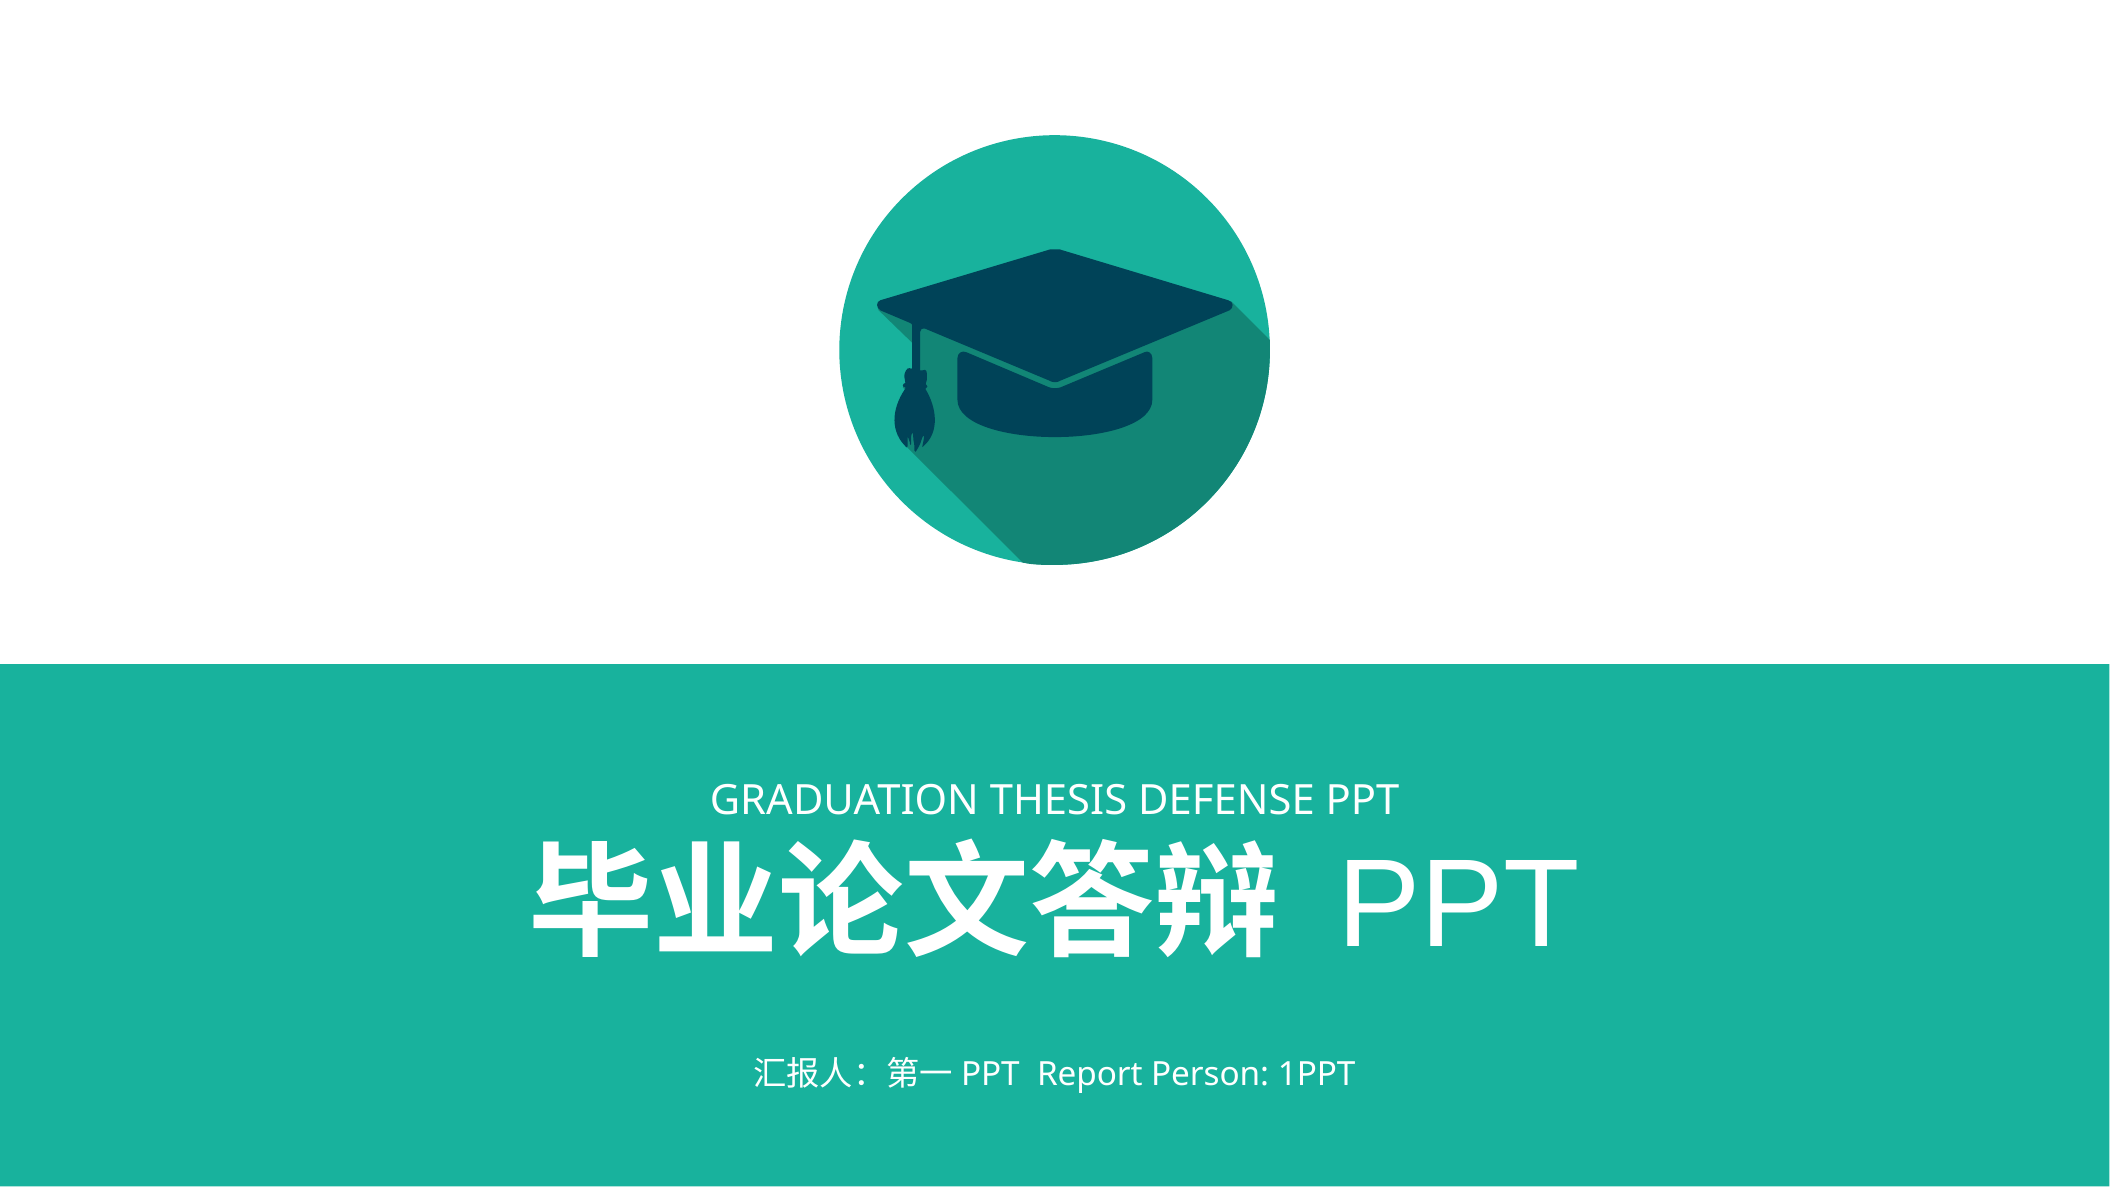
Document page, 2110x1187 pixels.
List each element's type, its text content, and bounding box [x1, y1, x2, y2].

text_box 毕业论文答辩 PPT [387, 821, 1722, 972]
text_box GRADUATION THESIS DEFENSE PPT [609, 773, 1500, 824]
text_box [0, 663, 2110, 1187]
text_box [839, 135, 1270, 565]
text_box 汇报人：第一PPT Report Person: 1PPT [609, 1051, 1500, 1092]
